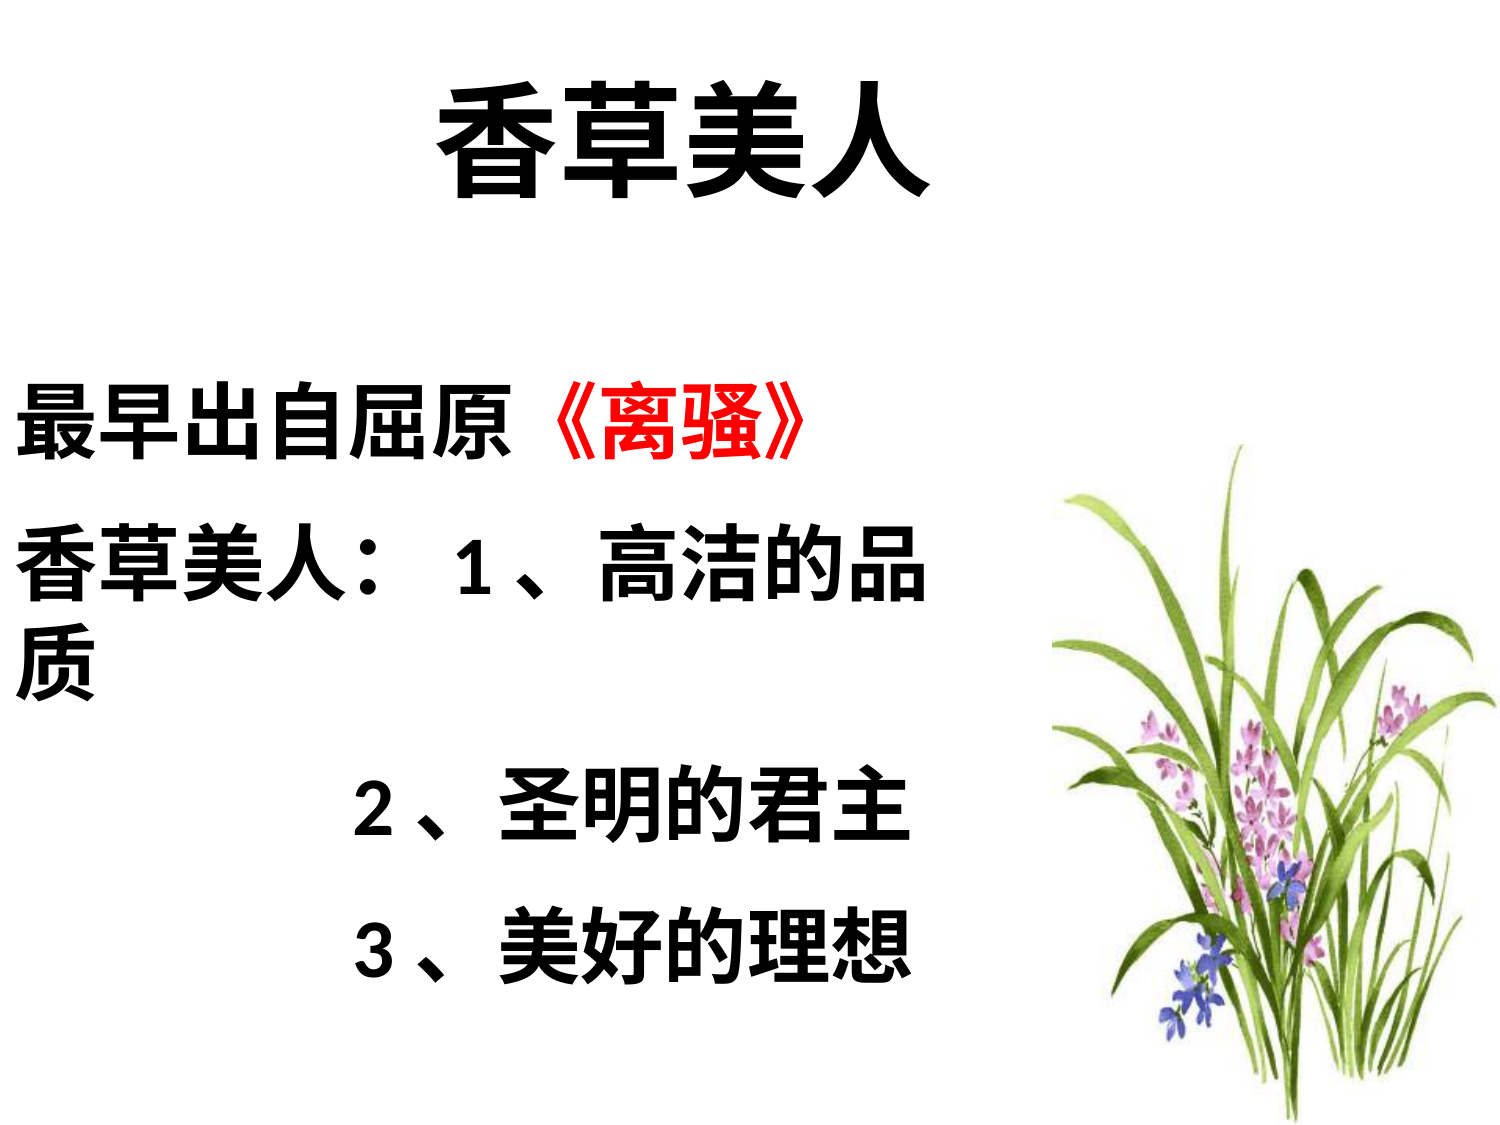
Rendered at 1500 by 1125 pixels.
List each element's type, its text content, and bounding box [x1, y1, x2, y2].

text_box 最早出自屈原《离骚》 香草美人：1、高洁的品质 2、圣明的君主 3、美好的理想 [0, 361, 1022, 1002]
text_box 香草美人 [419, 54, 1117, 220]
picture [1052, 444, 1500, 1125]
